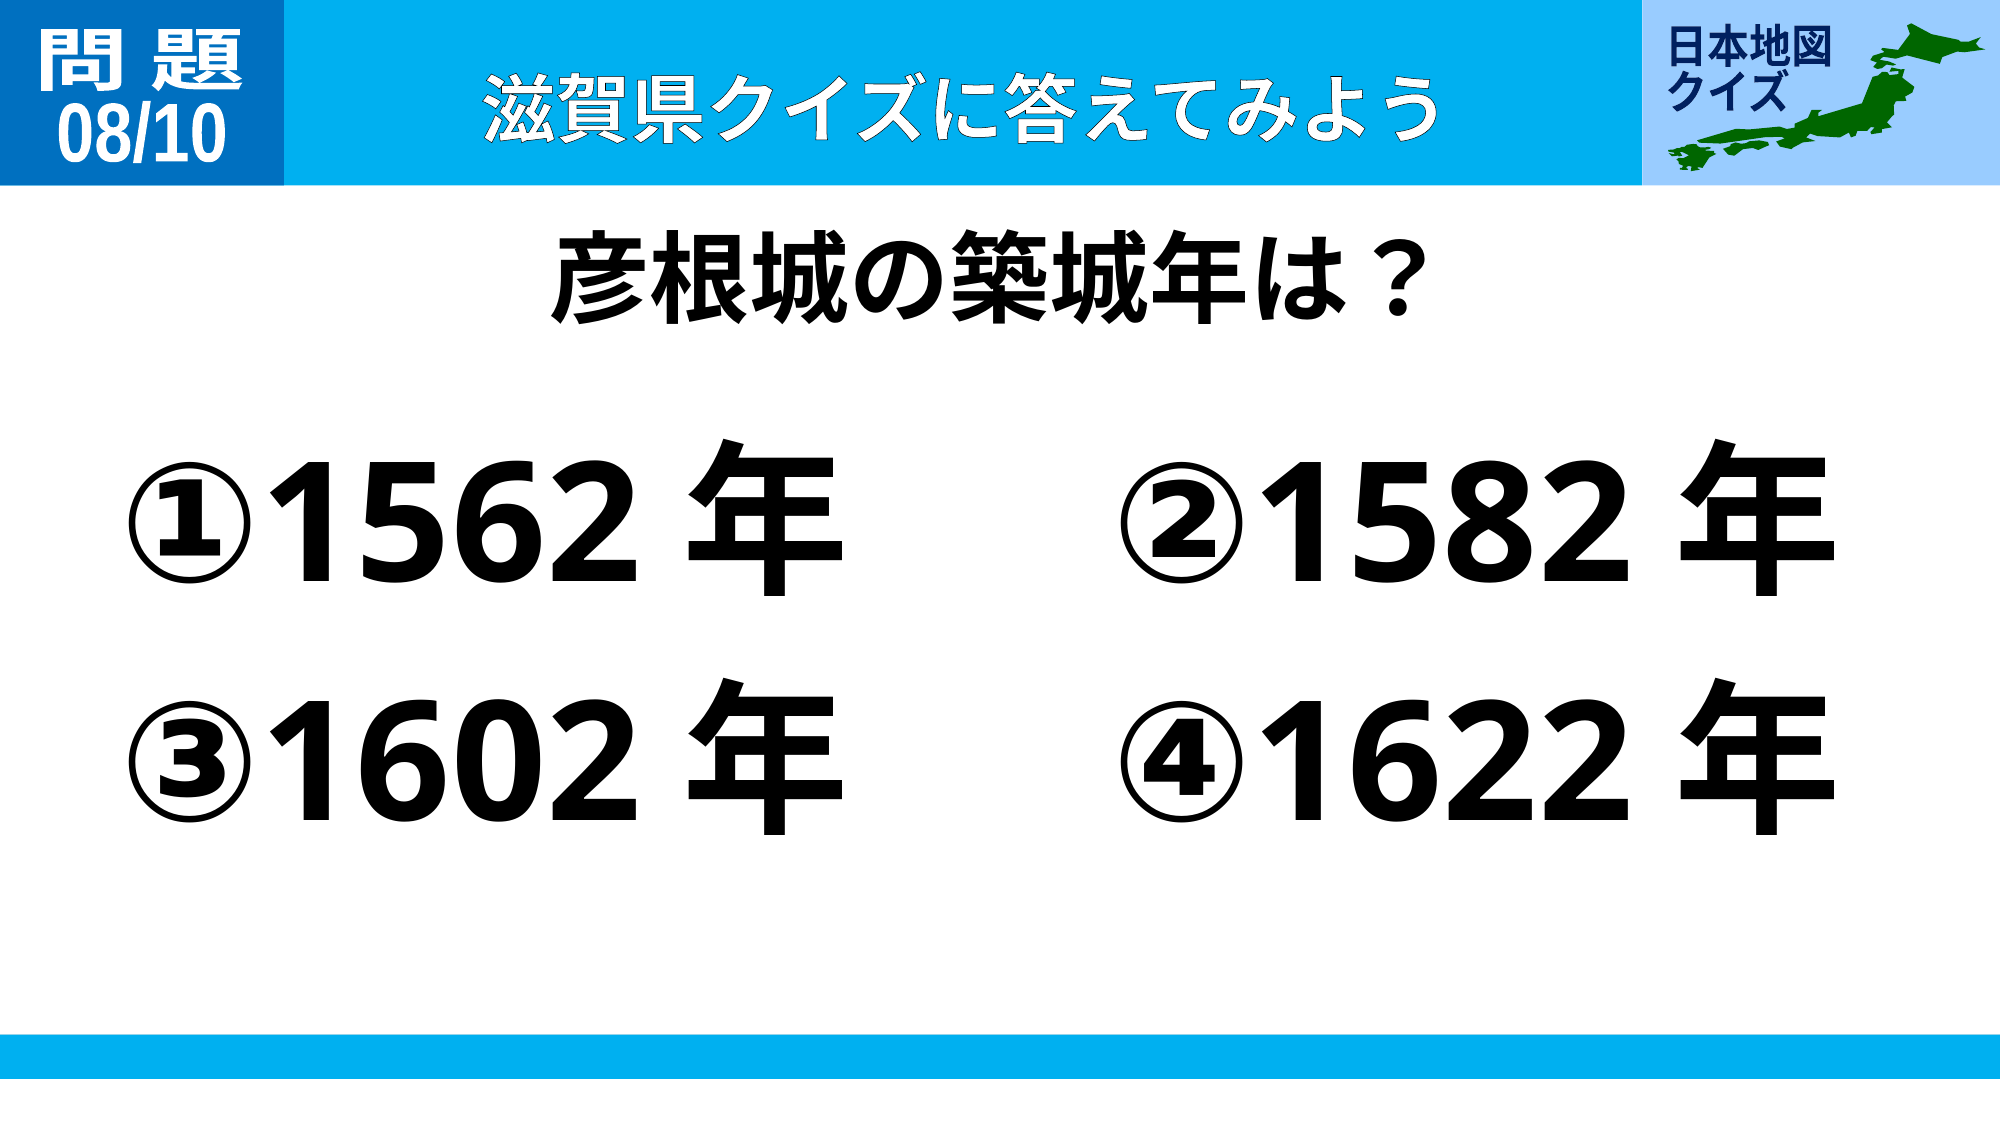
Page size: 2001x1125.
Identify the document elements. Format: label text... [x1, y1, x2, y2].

text_box ③1602年 [104, 646, 865, 862]
text_box ①1562年 [104, 407, 865, 622]
text_box ④1622年 [1096, 646, 1857, 862]
text_box 彦根城の築城年は？ [535, 208, 1465, 343]
text_box ②1582年 [1096, 407, 1857, 622]
text_box [0, 1034, 2000, 1079]
